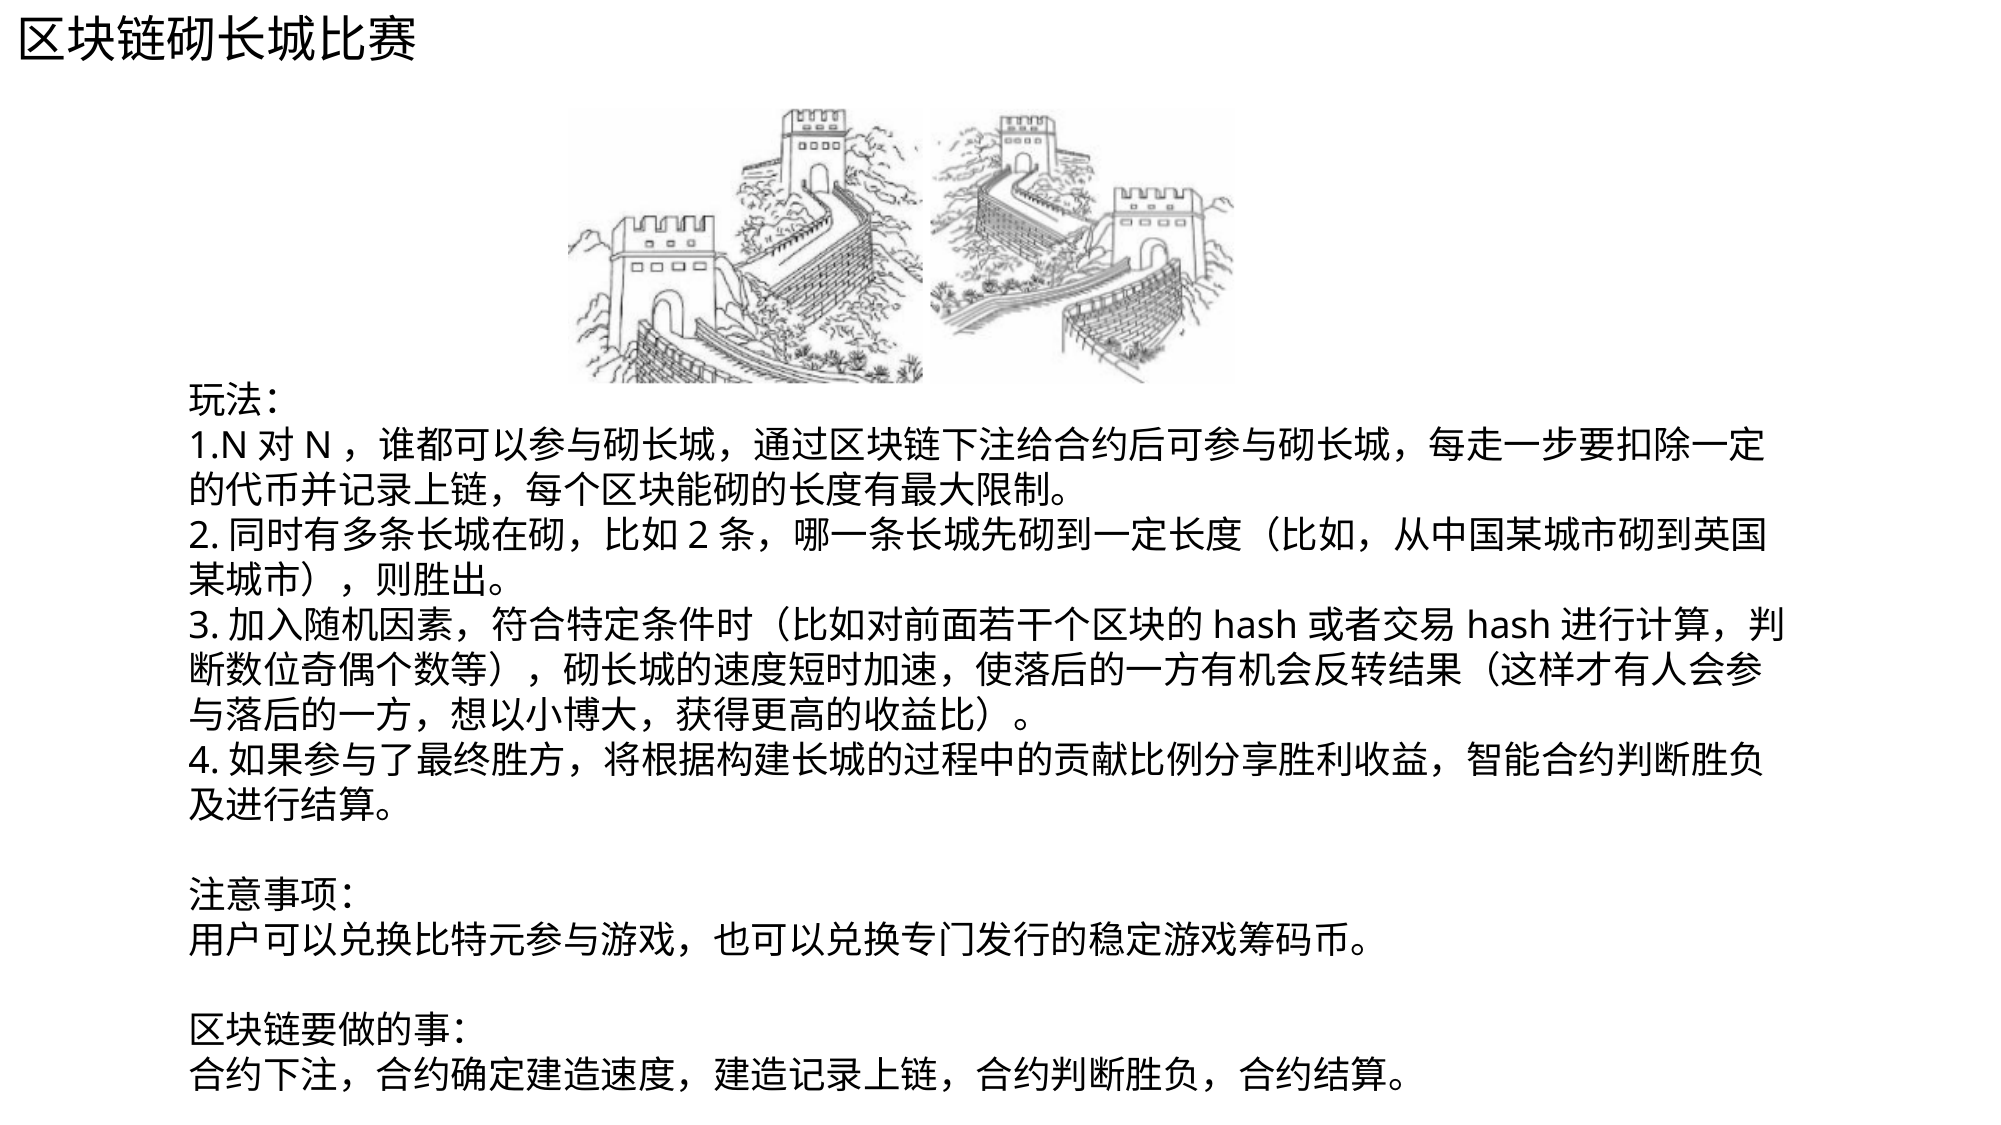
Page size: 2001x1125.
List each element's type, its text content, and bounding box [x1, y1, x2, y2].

text_box 玩法： 1.N对N，谁都可以参与砌长城，通过区块链下注给合约后可参与砌长城，每走一步要扣除一定的代币并记录上链，每个区块能砌的长度有最大限制。 2.同时有多条长城在砌，比如2条，哪一条长城先砌到一定长度（比如，从中国某城市砌到英国某城市），则胜出。 3.加入随机因素，符合特定条件时（比如对前面若干个区块的hash或者交易hash进行计算，判断数位奇偶个数等），砌长城的速度短时加速，使落后的一方有机会反转结果（这样才有人会参与落后的一方，想以小博大，获得更高的收益比）。 4.如果参与了最终胜方，将根据构建长城的过程中的贡献比例分享胜利收益，智能合约判断胜负及进行结算。 注意事项： 用户可以兑换比特元参与游戏，也可以兑换专门发行的稳定游戏筹码币。 区块链要做的事： 合约下注，合约确定建造速度，建造记录上链，合约判断胜负，合约结算。 [173, 369, 1806, 1104]
picture [568, 103, 1242, 385]
text_box 区块链砌长城比赛 [2, 0, 432, 75]
